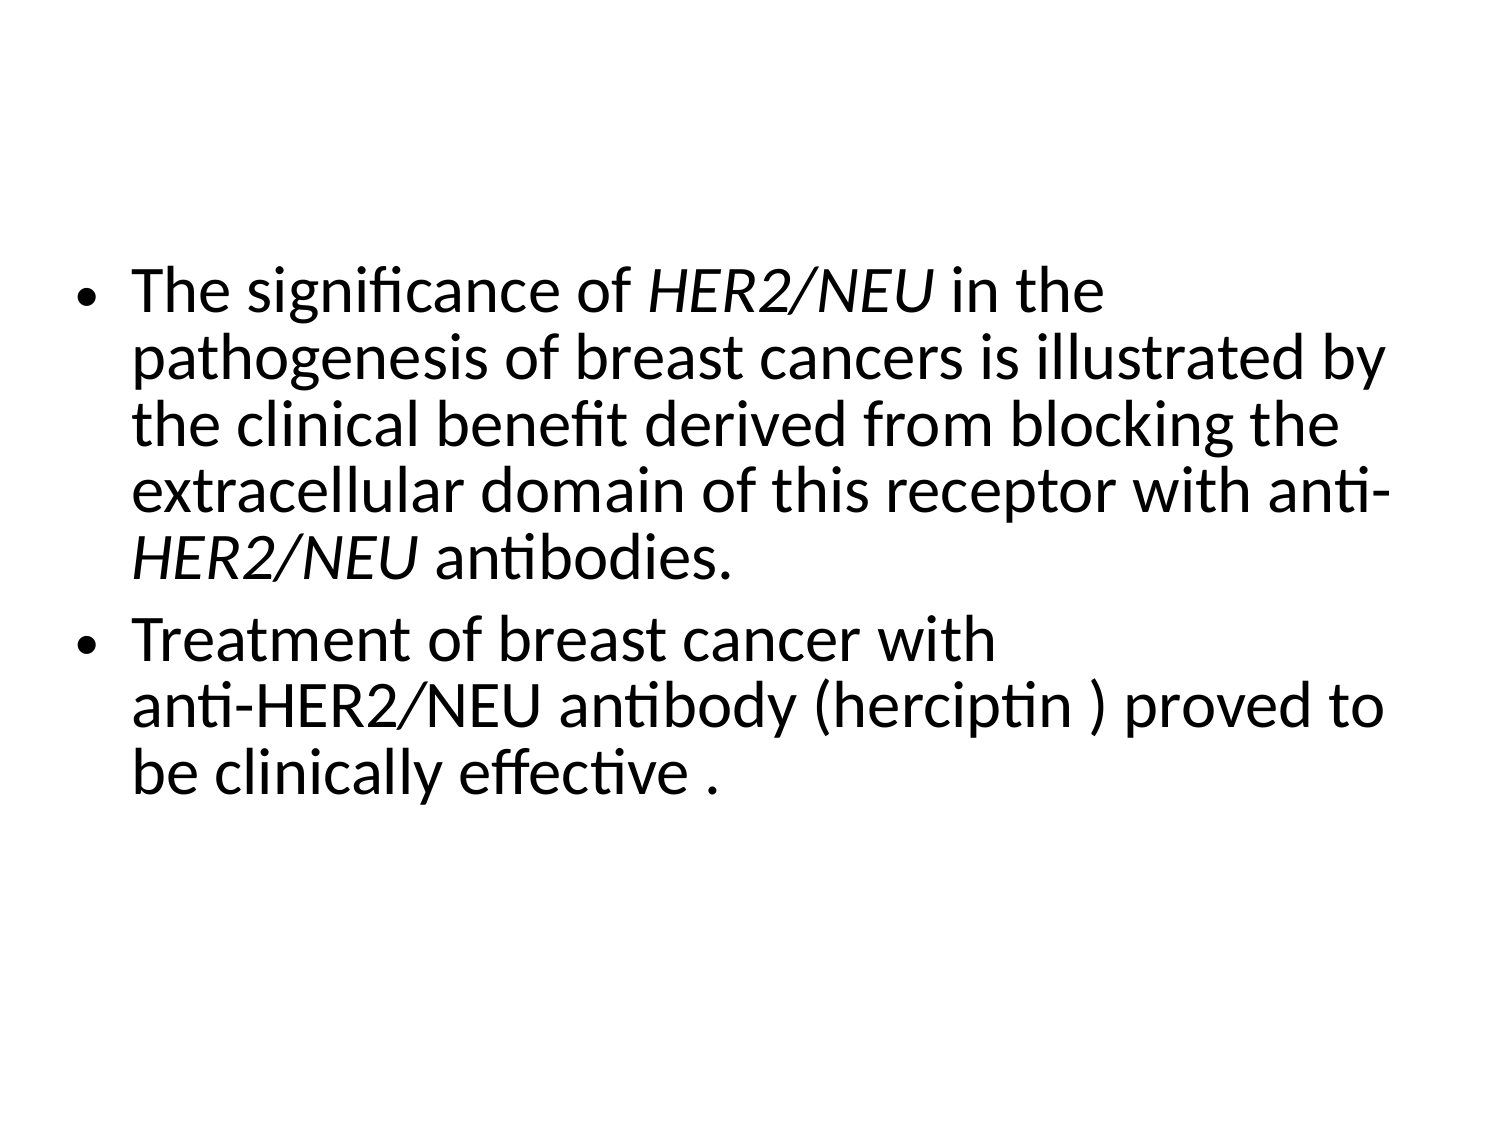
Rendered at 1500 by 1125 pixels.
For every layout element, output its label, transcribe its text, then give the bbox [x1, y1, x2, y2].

list The significance of HER2/NEU in the pathogenesis of breast cancers is illustrated by the clinical benefit derived from blocking the extracellular domain of this receptor with anti-HER2/NEU antibodies. Treatment of breast cancer with anti-HER2/NEU antibody (herciptin ) proved to be clinically effective . [75, 262, 1425, 1005]
